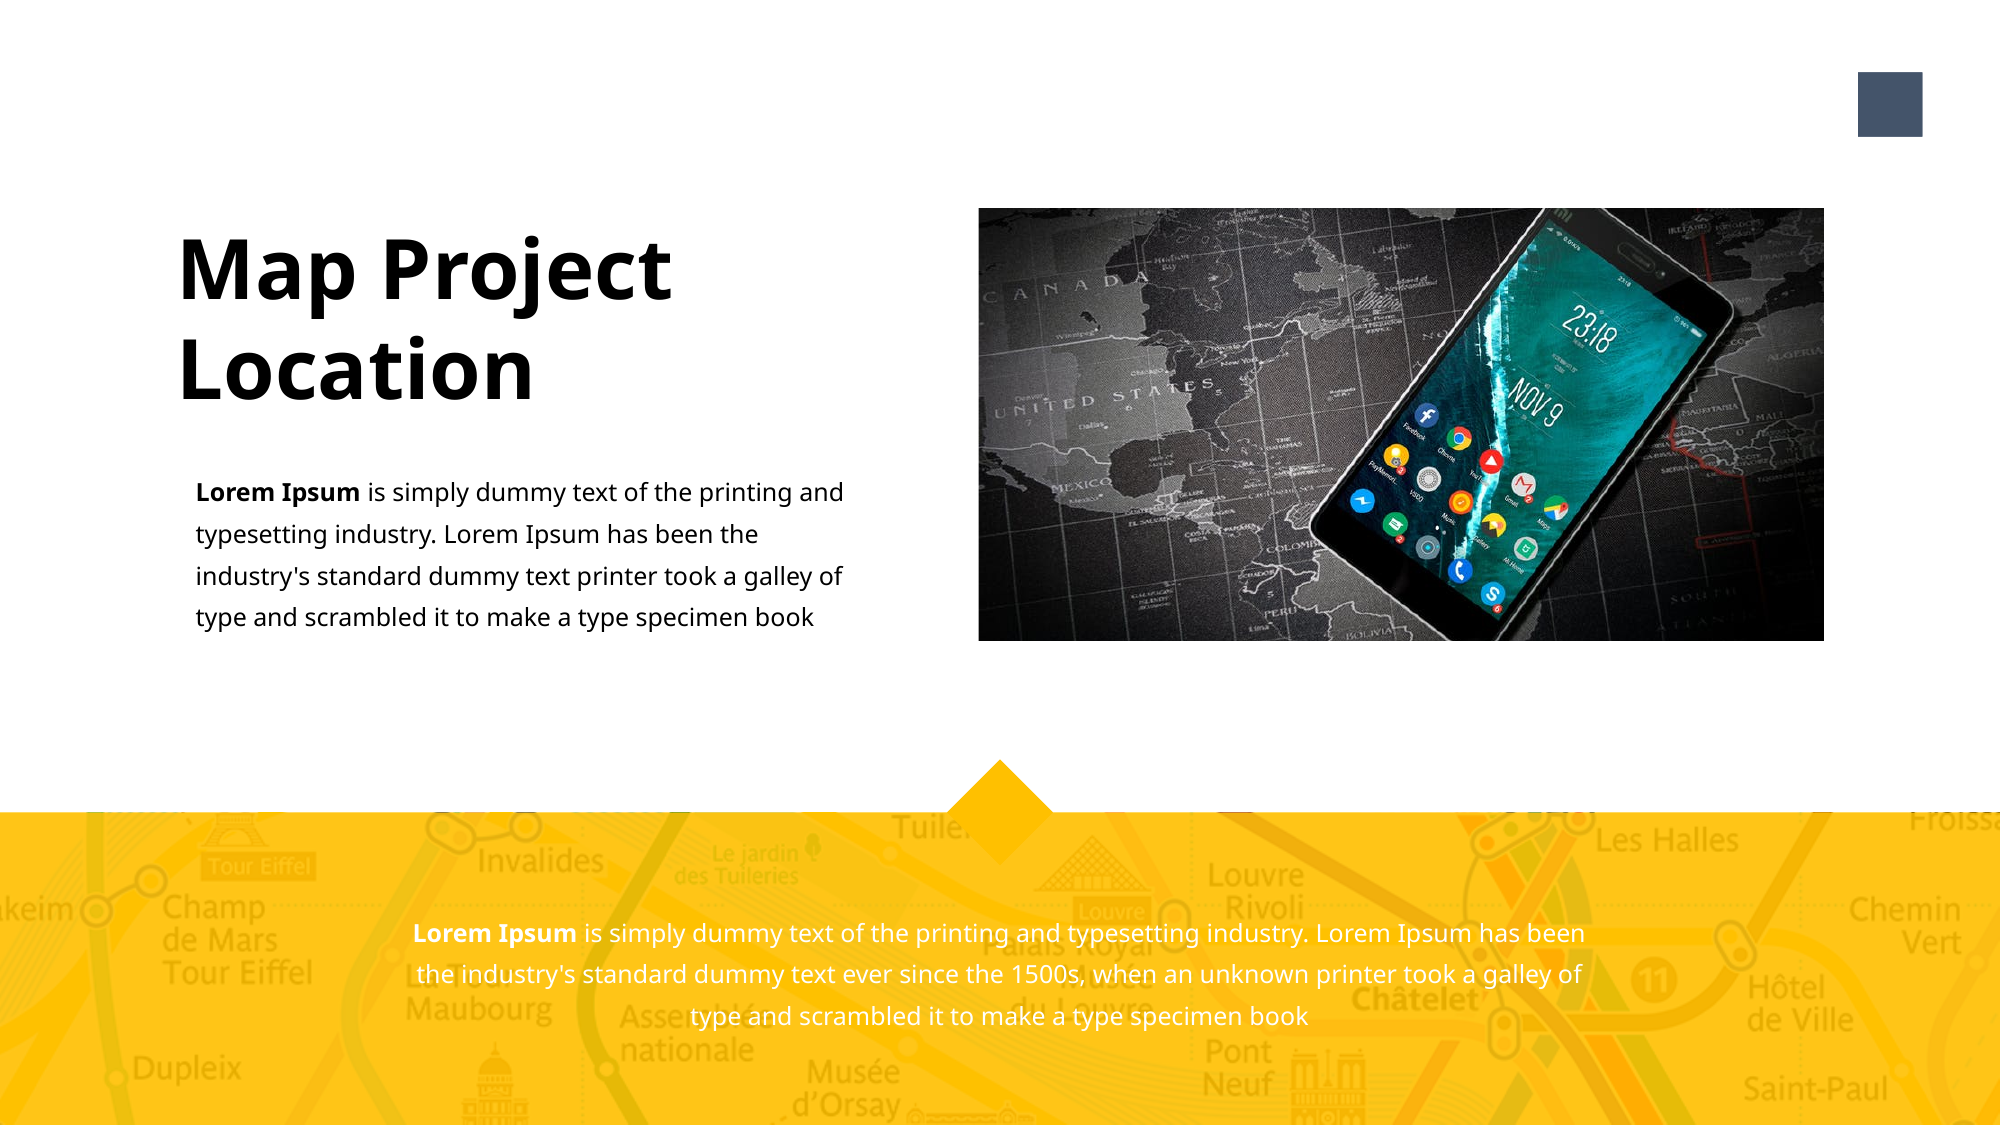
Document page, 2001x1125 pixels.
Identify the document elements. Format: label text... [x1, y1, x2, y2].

text_box [1857, 130, 1924, 138]
text_box [1857, 71, 1924, 78]
picture [978, 208, 1824, 641]
text_box Lorem Ipsum is simply dummy text of the printing and typesetting industry. Lorem Ipsum has been the industry's standard dummy text printer took a galley of type and scrambled it to make a type specimen book [180, 457, 869, 639]
text_box [946, 757, 1054, 811]
picture [0, 812, 2000, 1125]
text_box Map Project Location [162, 208, 711, 424]
slide_number 9 [1854, 78, 1927, 130]
